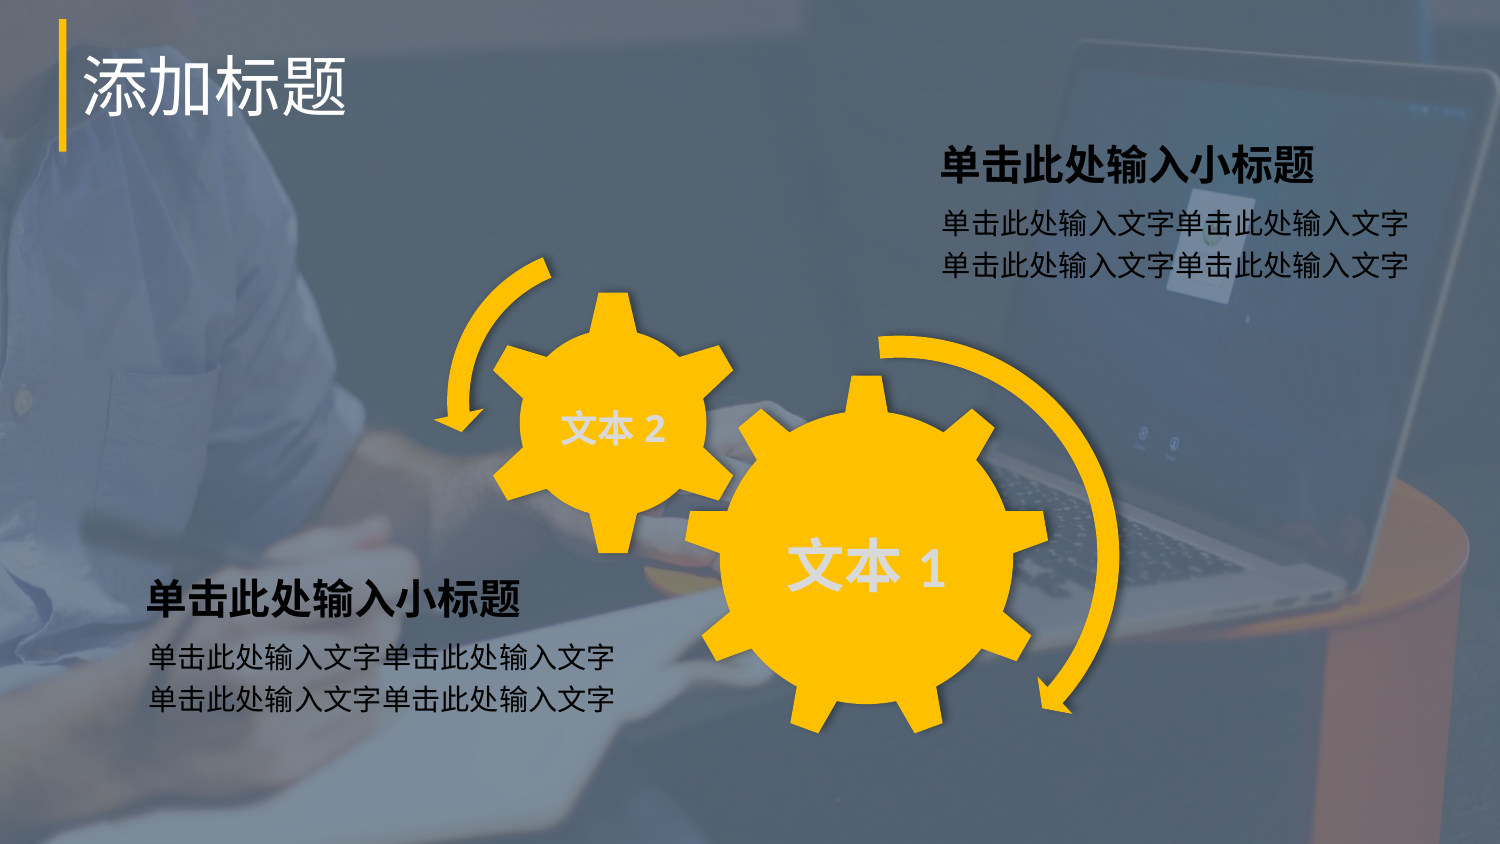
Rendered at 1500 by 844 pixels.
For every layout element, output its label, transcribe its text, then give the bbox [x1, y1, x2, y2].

text_box 文本2 [493, 292, 734, 554]
picture [0, 0, 1500, 844]
text_box 单击此处输入文字单击此处输入文字 单击此处输入文字单击此处输入文字 [927, 191, 1462, 291]
text_box 单击此处输入小标题 [939, 129, 1350, 189]
text_box [433, 257, 552, 433]
text_box 单击此处输入小标题 [145, 563, 556, 622]
text_box 添加标题 [66, 37, 503, 133]
text_box 文本1 [684, 375, 1049, 734]
text_box [878, 335, 1120, 714]
text_box 单击此处输入文字单击此处输入文字 单击此处输入文字单击此处输入文字 [133, 624, 668, 724]
text_box [58, 18, 67, 153]
